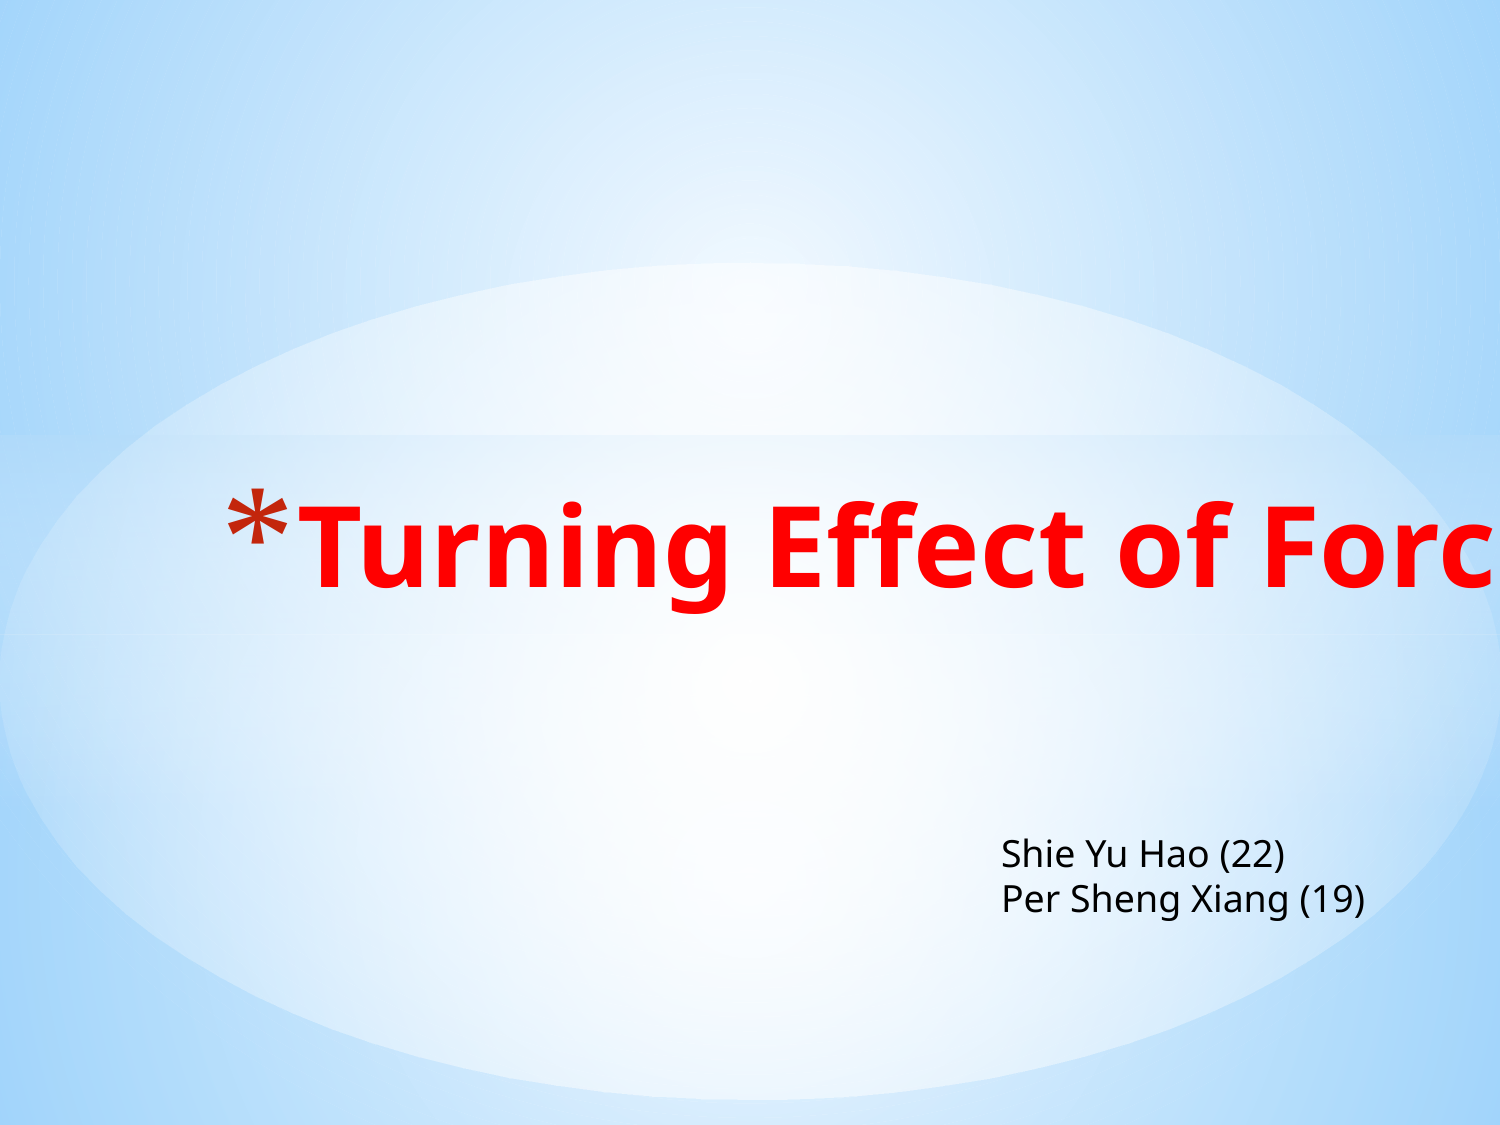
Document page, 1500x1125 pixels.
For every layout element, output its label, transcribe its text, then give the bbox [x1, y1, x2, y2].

text_box Shie Yu Hao (22) Per Sheng Xiang (19) [986, 822, 1447, 927]
title Turning Effect of Force [177, 468, 1500, 728]
